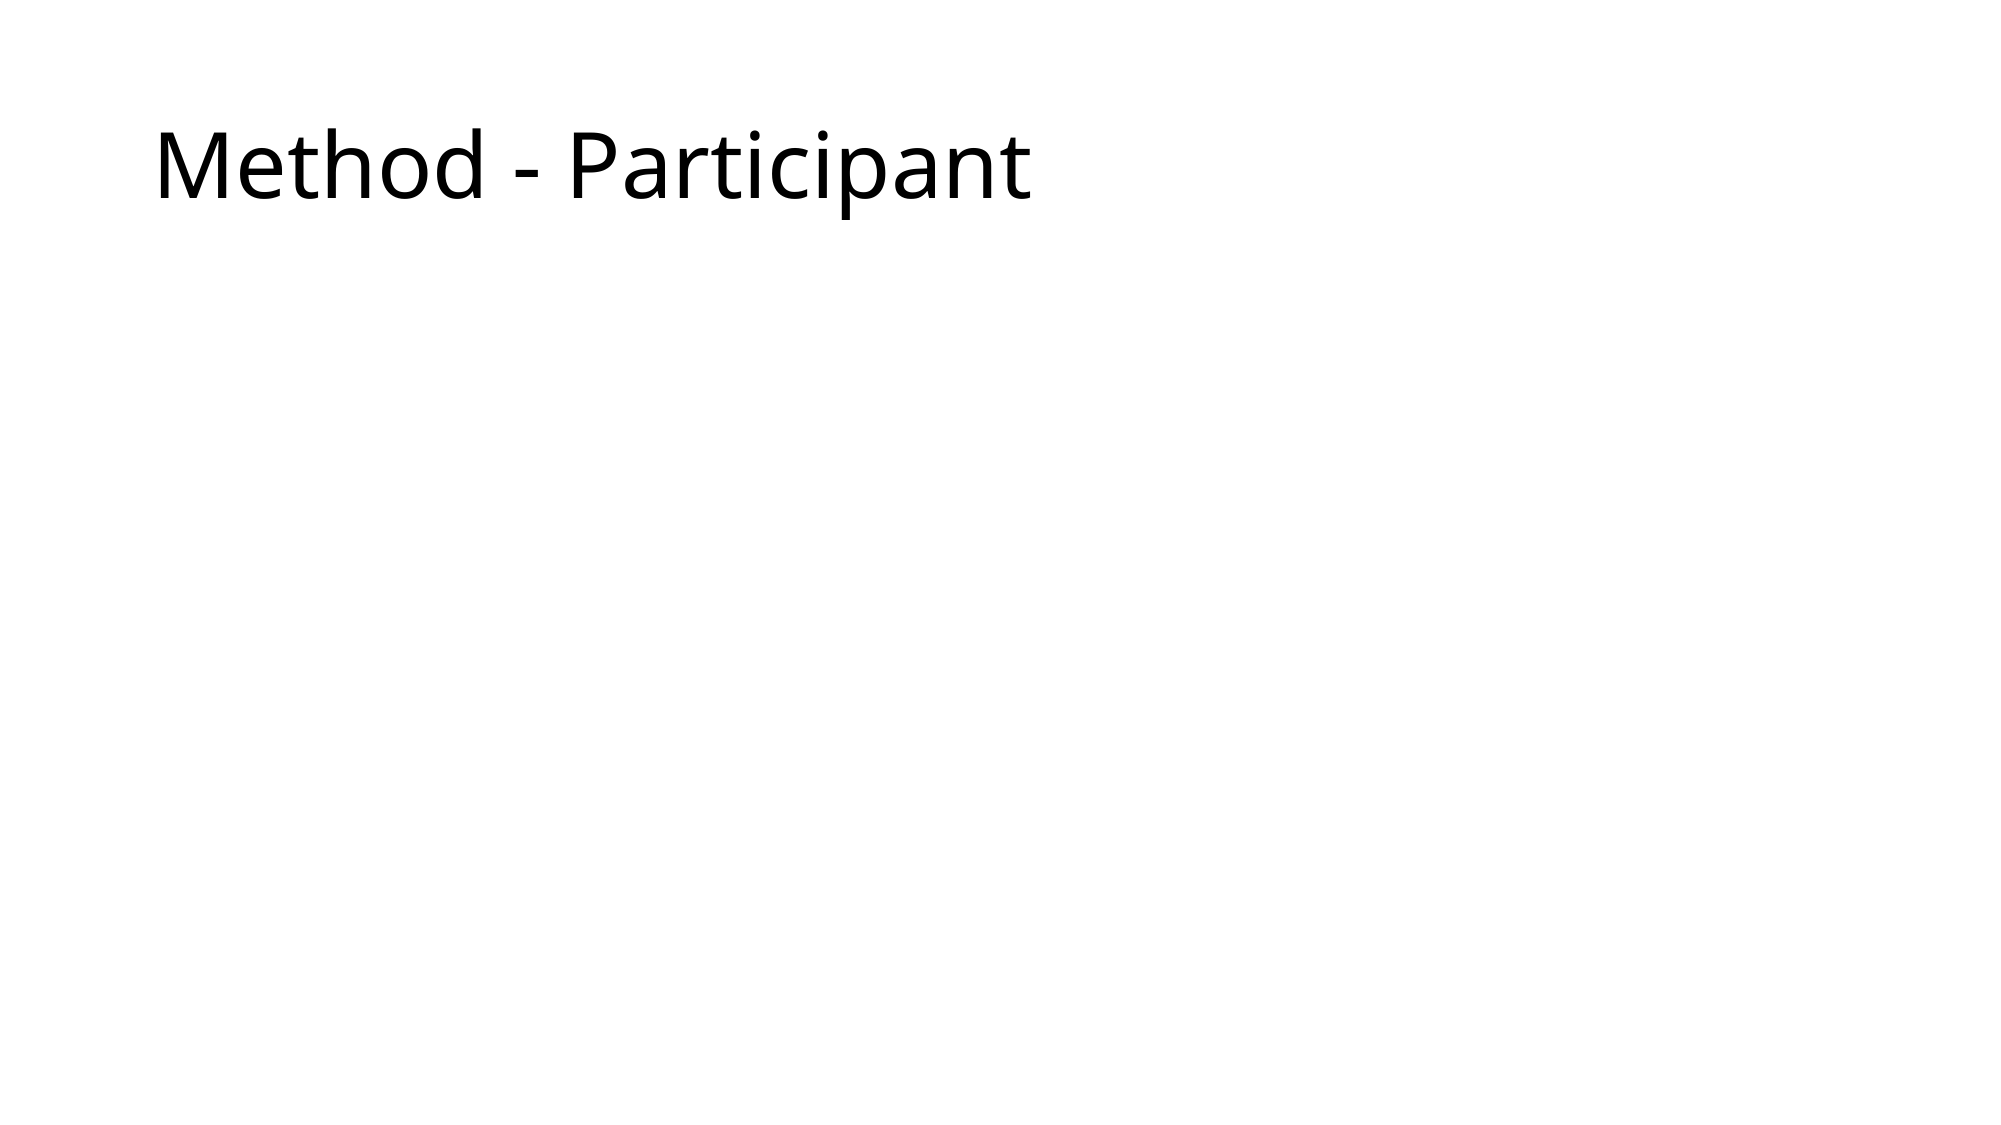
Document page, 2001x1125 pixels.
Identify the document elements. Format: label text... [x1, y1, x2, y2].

title Method - Participant [137, 59, 1863, 278]
